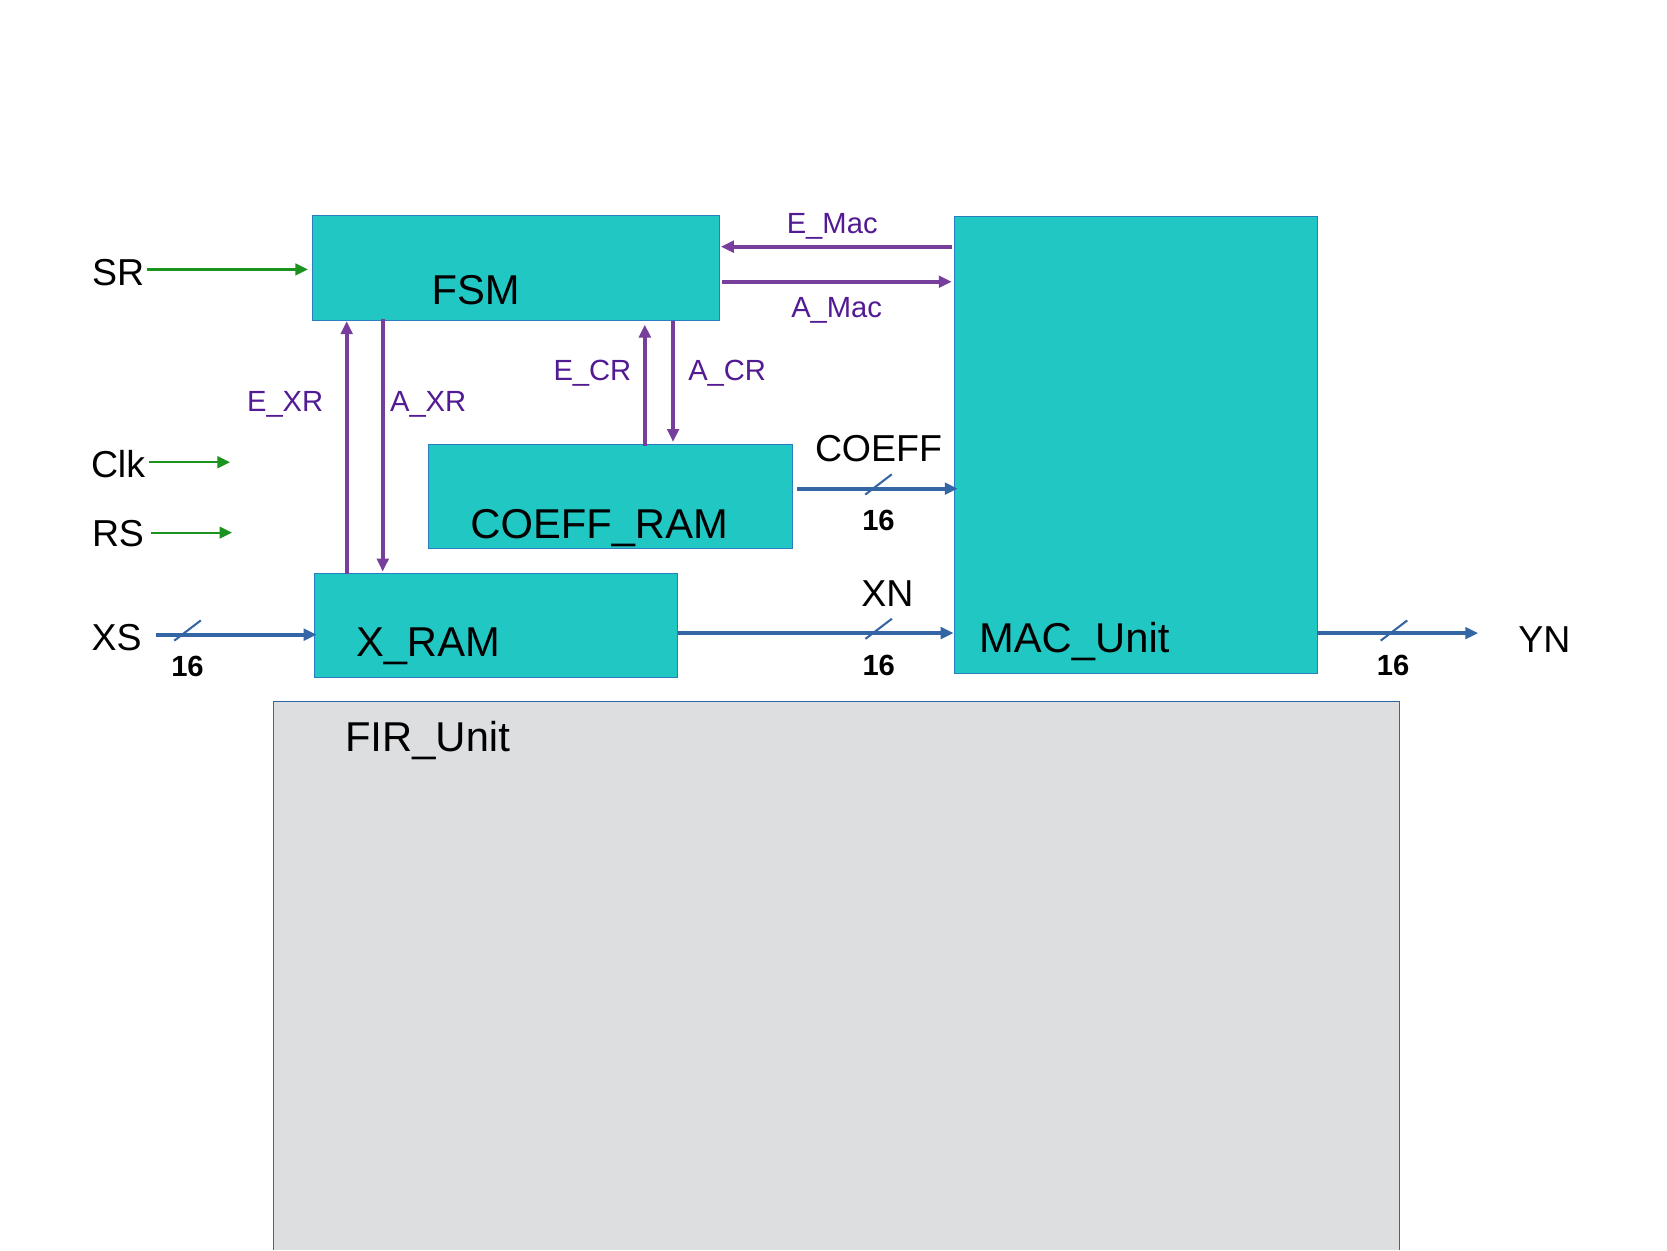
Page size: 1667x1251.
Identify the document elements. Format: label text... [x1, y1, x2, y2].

text_box COEFF [787, 418, 954, 476]
text_box [273, 701, 1400, 1250]
text_box [340, 321, 353, 375]
text_box [928, 275, 952, 288]
text_box 16 [828, 495, 929, 543]
text_box FSM [354, 256, 597, 320]
text_box YN [1453, 608, 1636, 666]
text_box COEFF_RAM [442, 490, 757, 554]
text_box XS [26, 607, 208, 665]
text_box [874, 626, 953, 640]
text_box [314, 573, 678, 678]
text_box E_Mac [741, 198, 923, 246]
text_box [147, 263, 308, 276]
text_box [638, 324, 652, 345]
text_box MAC_Unit [953, 604, 1196, 667]
text_box SR [27, 241, 209, 300]
text_box E_XR [194, 375, 337, 424]
text_box [954, 216, 1318, 674]
text_box 16 [828, 639, 929, 688]
text_box [428, 444, 793, 549]
text_box 16 [1343, 639, 1444, 688]
text_box [1391, 626, 1478, 640]
text_box [312, 215, 720, 321]
text_box A_Mac [746, 282, 928, 330]
text_box [182, 628, 317, 641]
text_box [666, 393, 680, 442]
text_box RS [27, 503, 209, 561]
text_box X_RAM [306, 608, 550, 672]
text_box [151, 526, 232, 539]
text_box FIR_Unit [306, 703, 549, 766]
text_box [149, 456, 230, 469]
text_box XN [796, 562, 954, 620]
text_box A_XR [337, 375, 519, 424]
text_box A_CR [636, 345, 818, 393]
text_box 16 [137, 641, 238, 689]
text_box [721, 240, 953, 253]
text_box Clk [27, 433, 209, 491]
text_box E_CR [501, 345, 636, 393]
text_box [873, 482, 958, 495]
text_box [376, 424, 389, 572]
